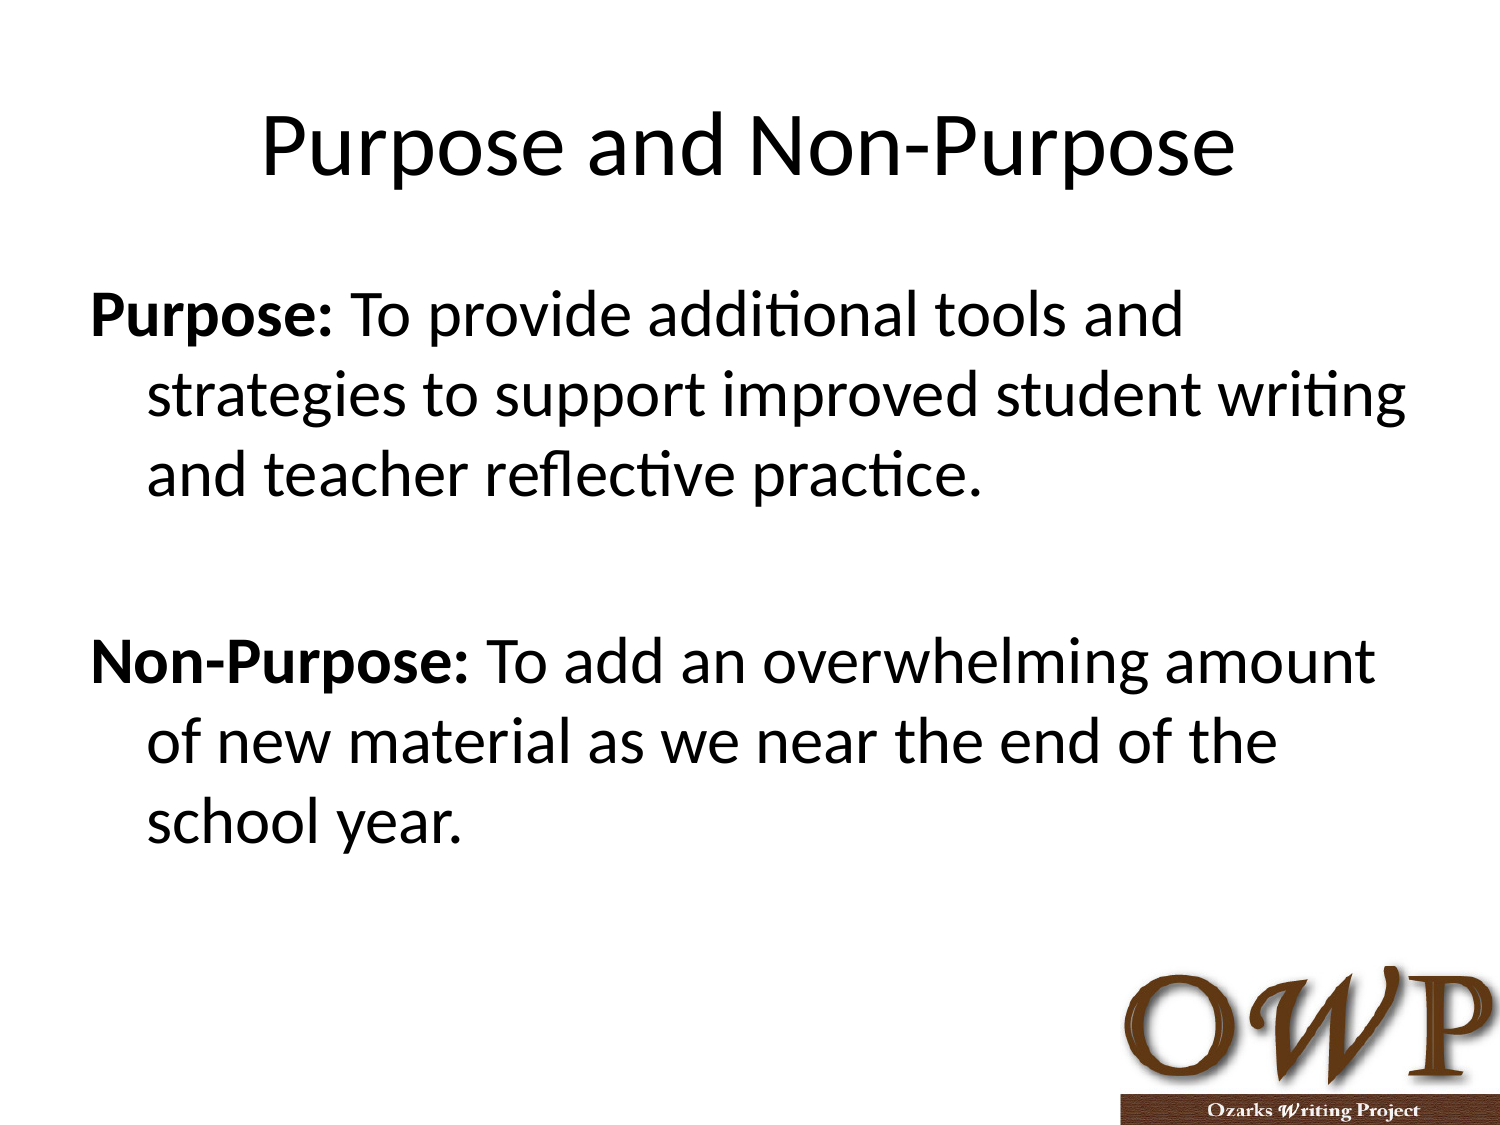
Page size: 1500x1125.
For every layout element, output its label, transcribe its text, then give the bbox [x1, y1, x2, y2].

list Purpose: To provide additional tools and strategies to support improved student writing and teacher reflective practice. Non-Purpose: To add an overwhelming amount of new material as we near the end of the school year. [74, 262, 1426, 1006]
picture [1120, 957, 1500, 1125]
title Purpose and Non-Purpose [74, 44, 1426, 233]
